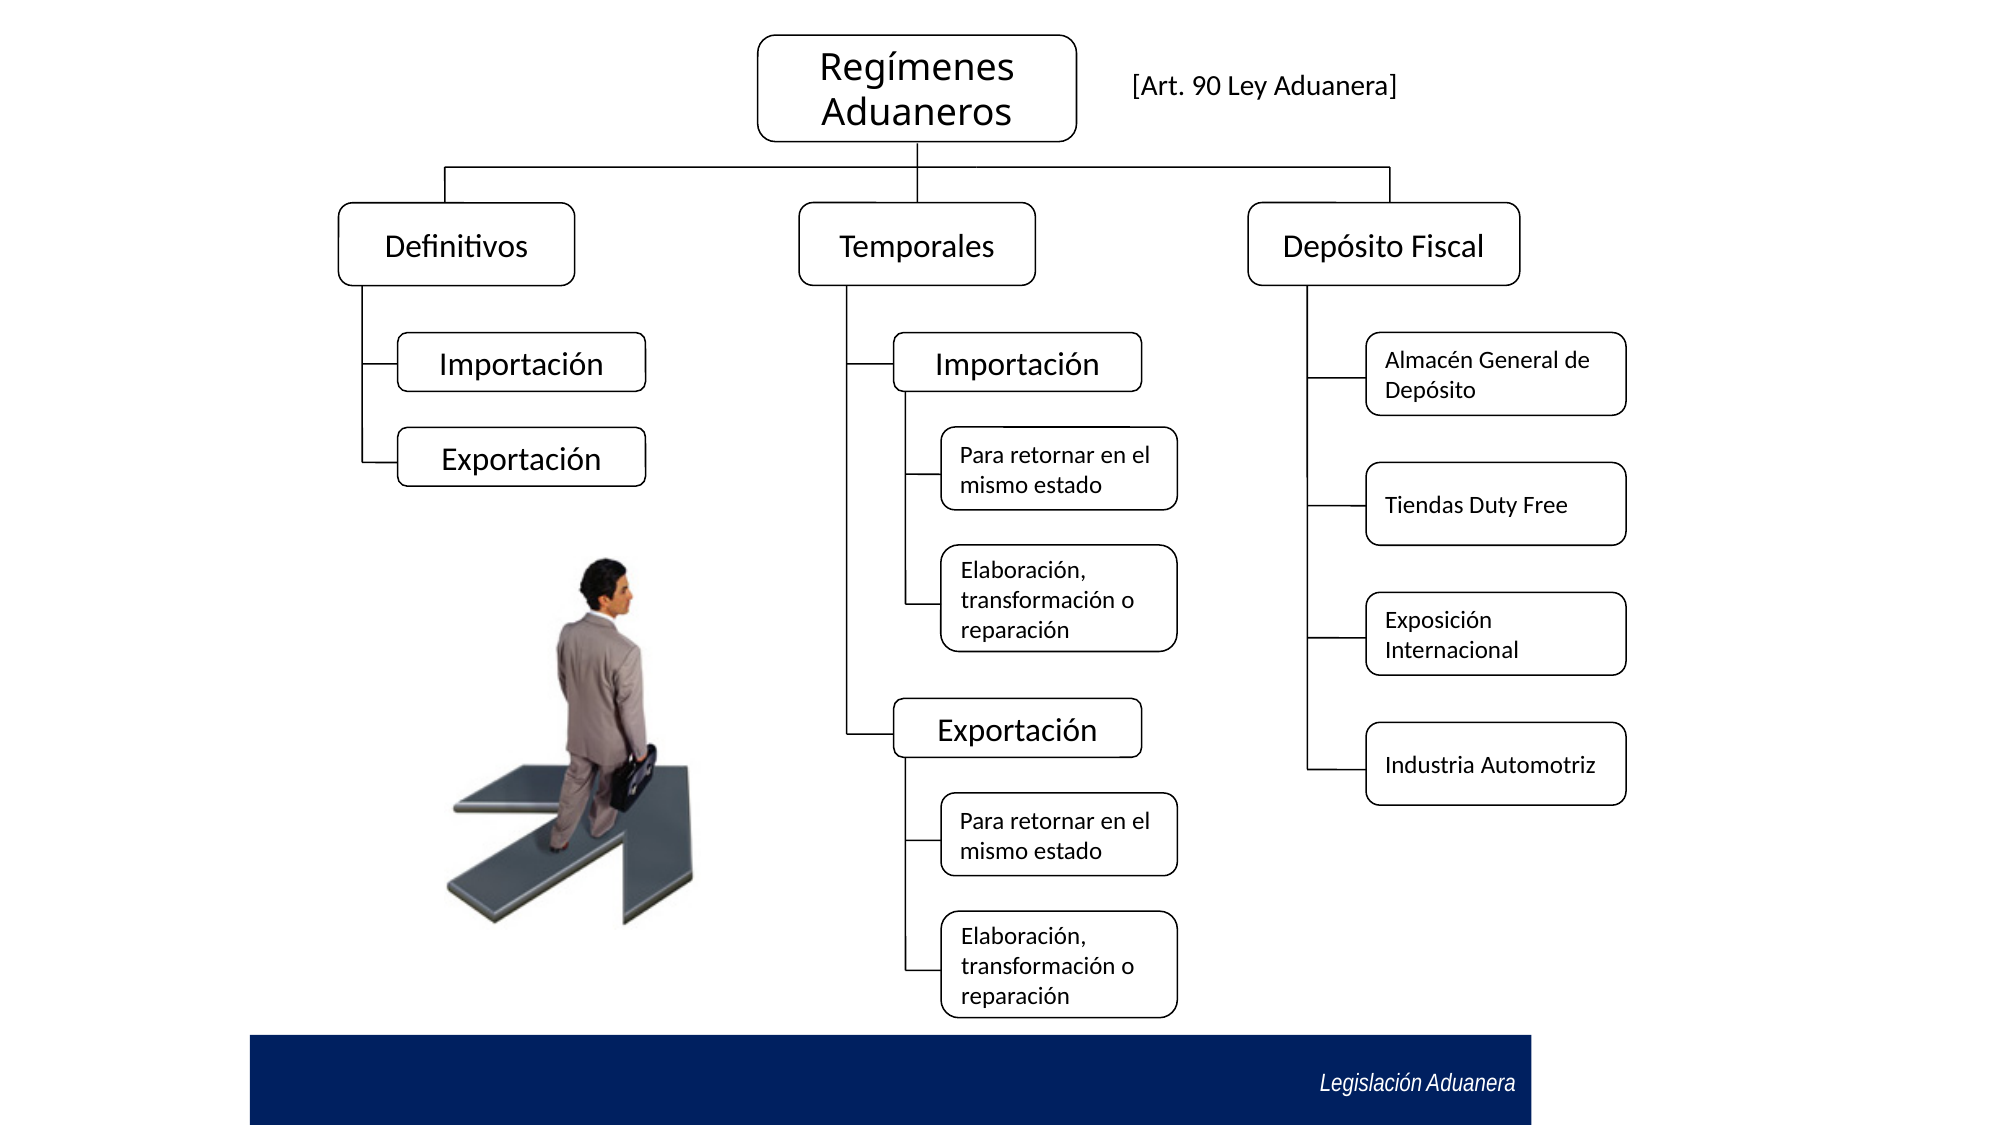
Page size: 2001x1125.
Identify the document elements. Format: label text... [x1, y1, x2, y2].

text_box Regímenes Aduaneros [757, 35, 1077, 142]
text_box Definitivos [338, 202, 575, 286]
text_box Industria Automotriz [1366, 722, 1627, 806]
text_box Depósito Fiscal [1248, 202, 1520, 286]
text_box Exportación [397, 427, 646, 487]
text_box Elaboración, transformación o reparación [941, 911, 1178, 1018]
text_box Importación [397, 332, 646, 392]
text_box Exposición Internacional [1366, 592, 1627, 676]
text_box Para retornar en el mismo estado [941, 426, 1178, 510]
text_box Exportación [893, 698, 1142, 758]
text_box Legislación Aduanera [249, 1034, 1532, 1125]
text_box [Art. 90 Ley Aduanera] [1117, 58, 1504, 109]
text_box Importación [893, 332, 1142, 392]
picture [444, 556, 702, 930]
text_box Para retornar en el mismo estado [941, 792, 1178, 876]
text_box Tiendas Duty Free [1366, 462, 1627, 546]
text_box Almacén General de Depósito [1366, 332, 1627, 416]
text_box Temporales [799, 202, 1036, 286]
text_box Elaboración, transformación o reparación [940, 544, 1178, 652]
